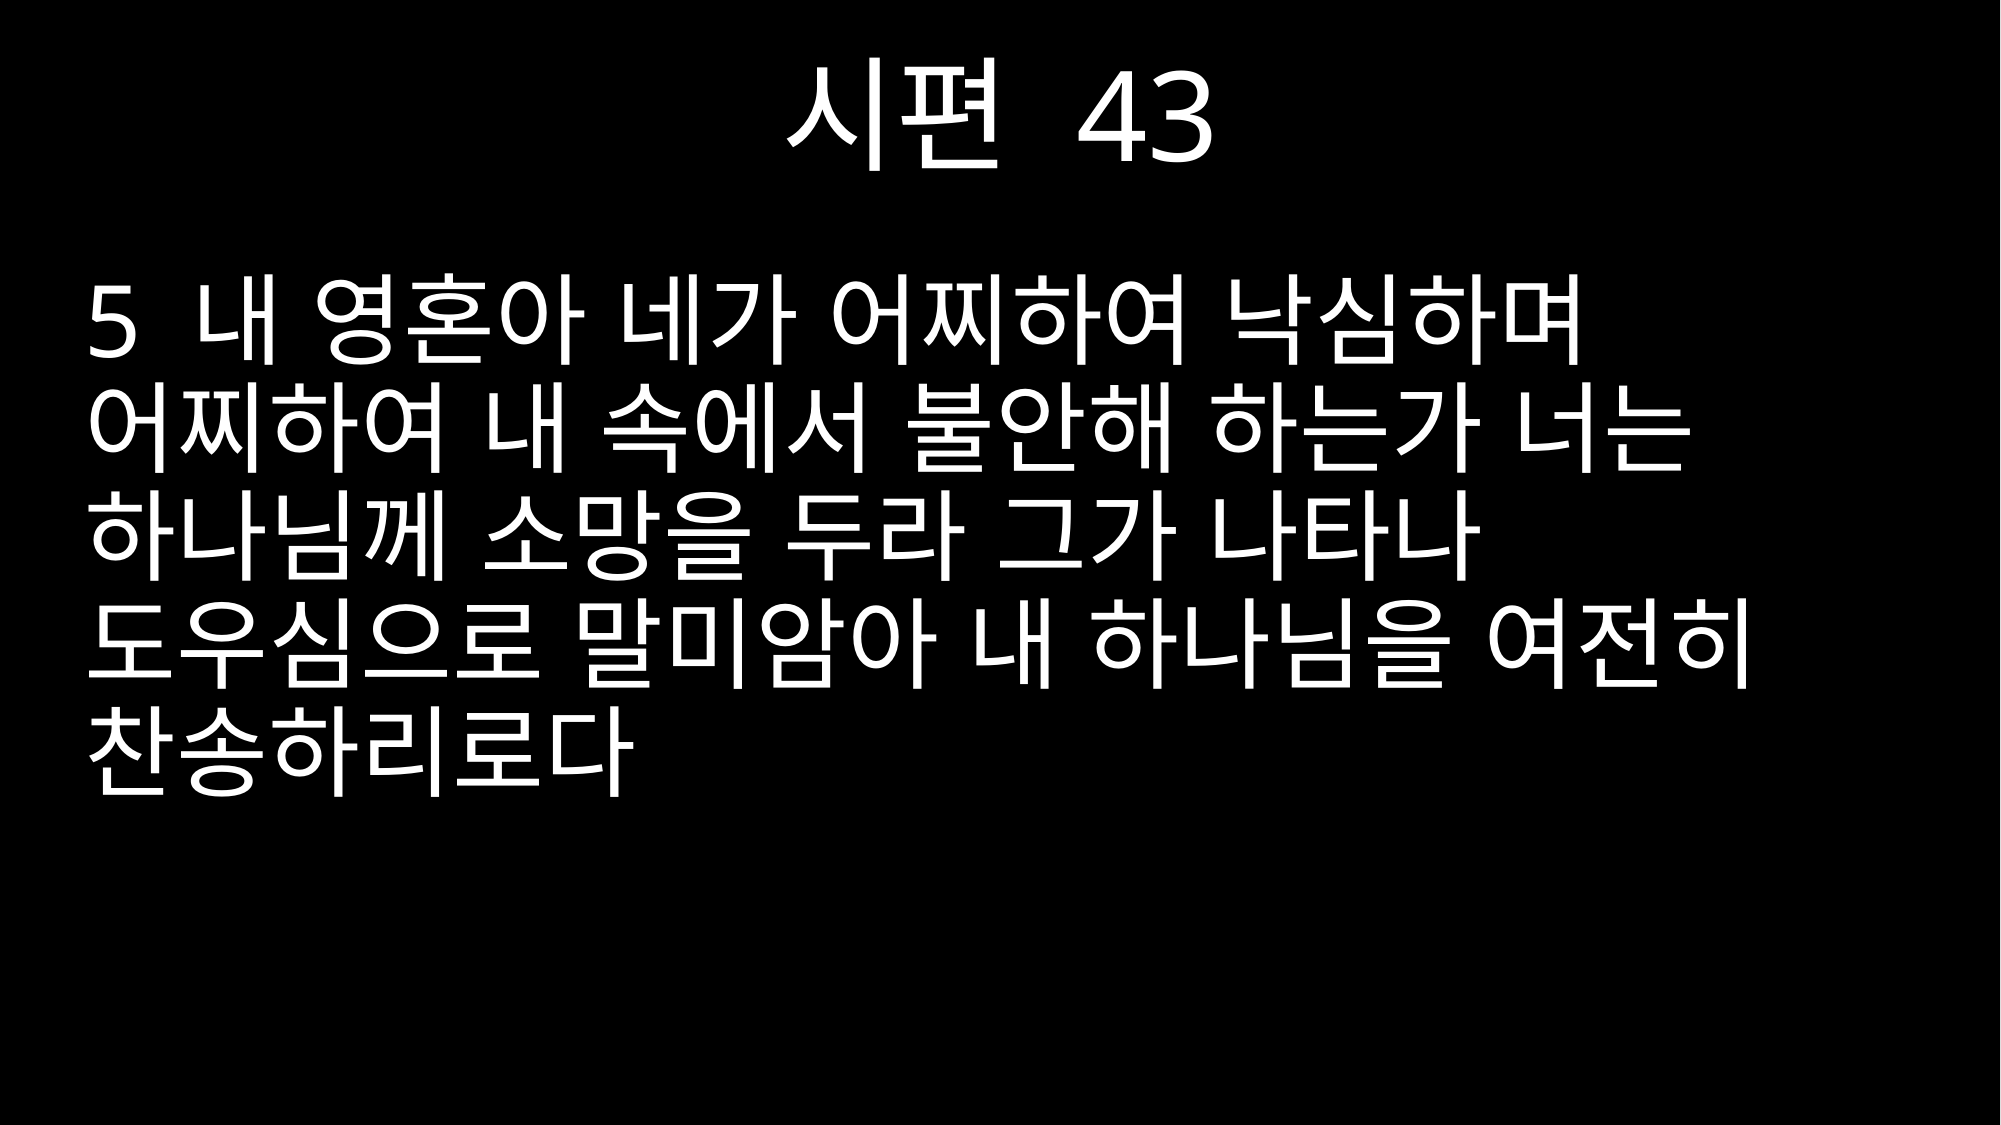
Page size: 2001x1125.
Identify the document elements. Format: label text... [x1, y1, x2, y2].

footer 시편 43 [0, 32, 2000, 192]
list 5 내 영혼아 네가 어찌하여 낙심하며 어찌하여 내 속에서 불안해 하는가 너는 하나님께 소망을 두라 그가 나타나 도우심으로 말미암아 내 하나님을 여전히 찬송하리로다 [69, 263, 1953, 423]
picture [0, 0, 2001, 1125]
